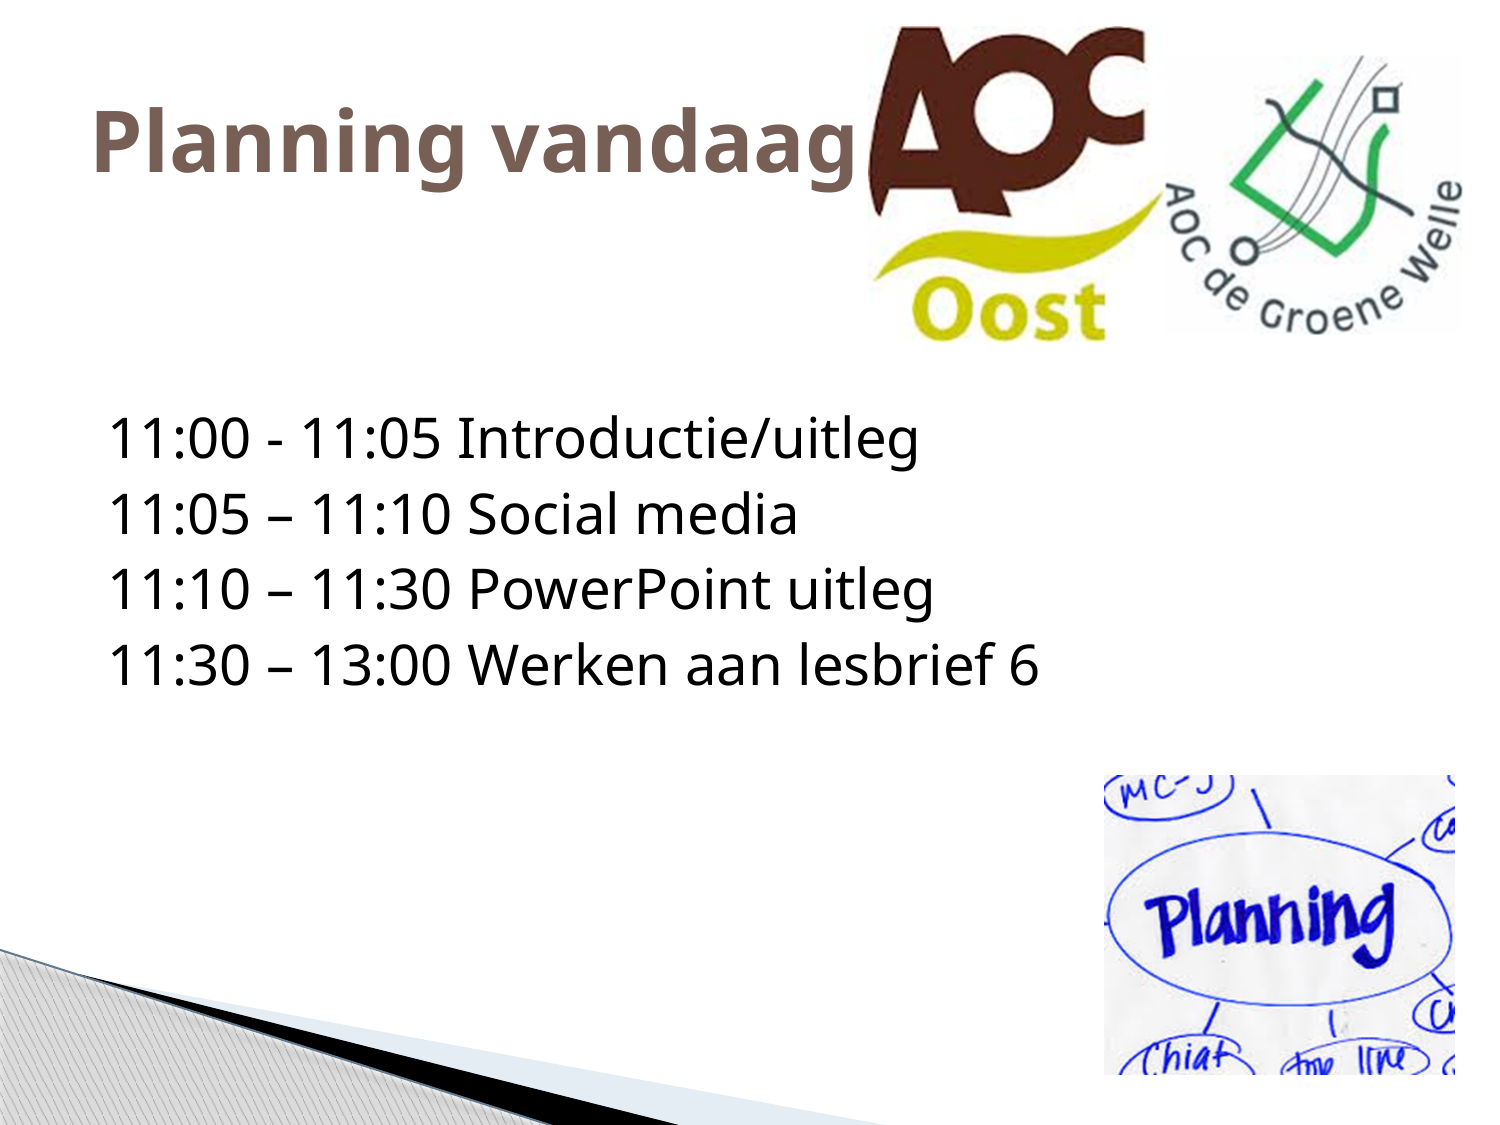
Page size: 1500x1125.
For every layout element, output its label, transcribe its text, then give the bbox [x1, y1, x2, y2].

list 11:00 - 11:05 Introductie/uitleg 11:05 – 11:10 Social media 11:10 – 11:30 PowerPoint uitleg 11:30 – 13:00 Werken aan lesbrief 6 [75, 243, 1425, 986]
title Planning vandaag [75, 45, 862, 233]
picture [1104, 774, 1455, 1076]
picture [867, 26, 1473, 365]
